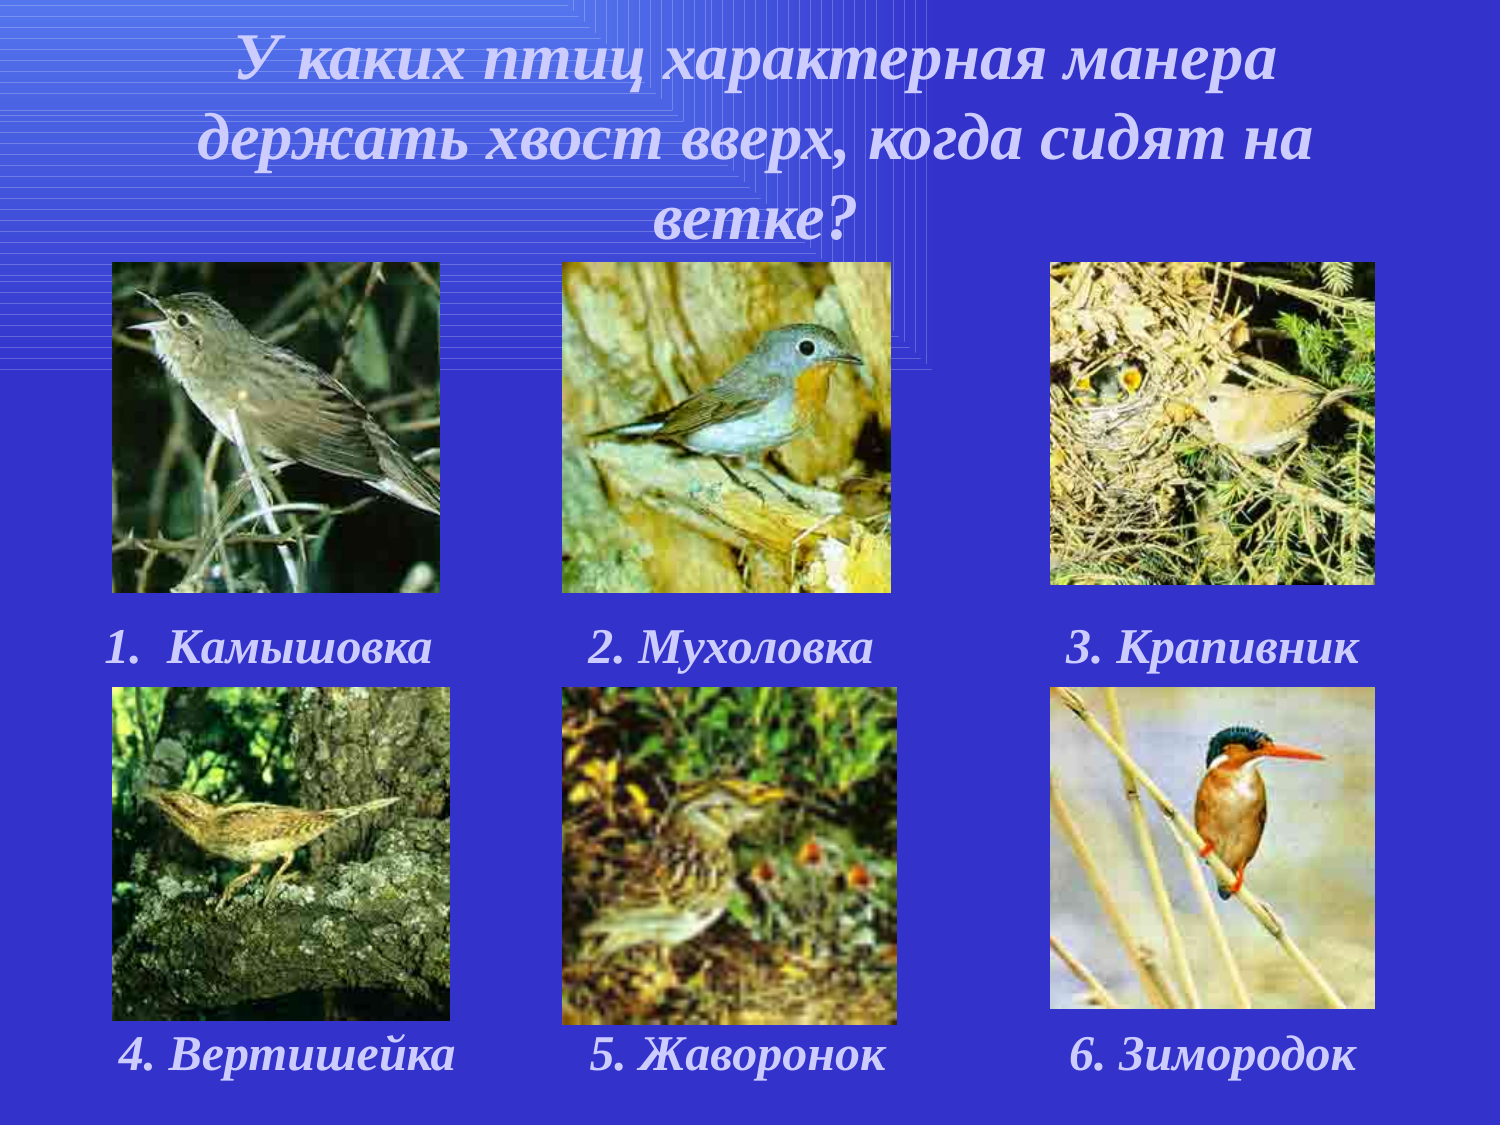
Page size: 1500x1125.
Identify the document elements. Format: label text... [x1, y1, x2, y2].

picture [562, 262, 891, 593]
text_box У каких птиц характерная манера держать хвост вверх, когда сидят на ветке? [74, 87, 1438, 288]
text_box 4. Вертишейка [99, 1012, 475, 1088]
text_box 1. Камышовка [87, 599, 450, 688]
text_box 6. Зимородок [1024, 1012, 1400, 1088]
picture [112, 262, 440, 593]
picture [112, 687, 451, 1021]
picture [1049, 687, 1376, 1009]
text_box 5. Жаворонок [549, 1012, 925, 1088]
picture [562, 687, 897, 1026]
picture [1049, 262, 1376, 586]
text_box 3. Крапивник [1024, 599, 1400, 688]
text_box 2. Мухоловка [549, 599, 913, 688]
